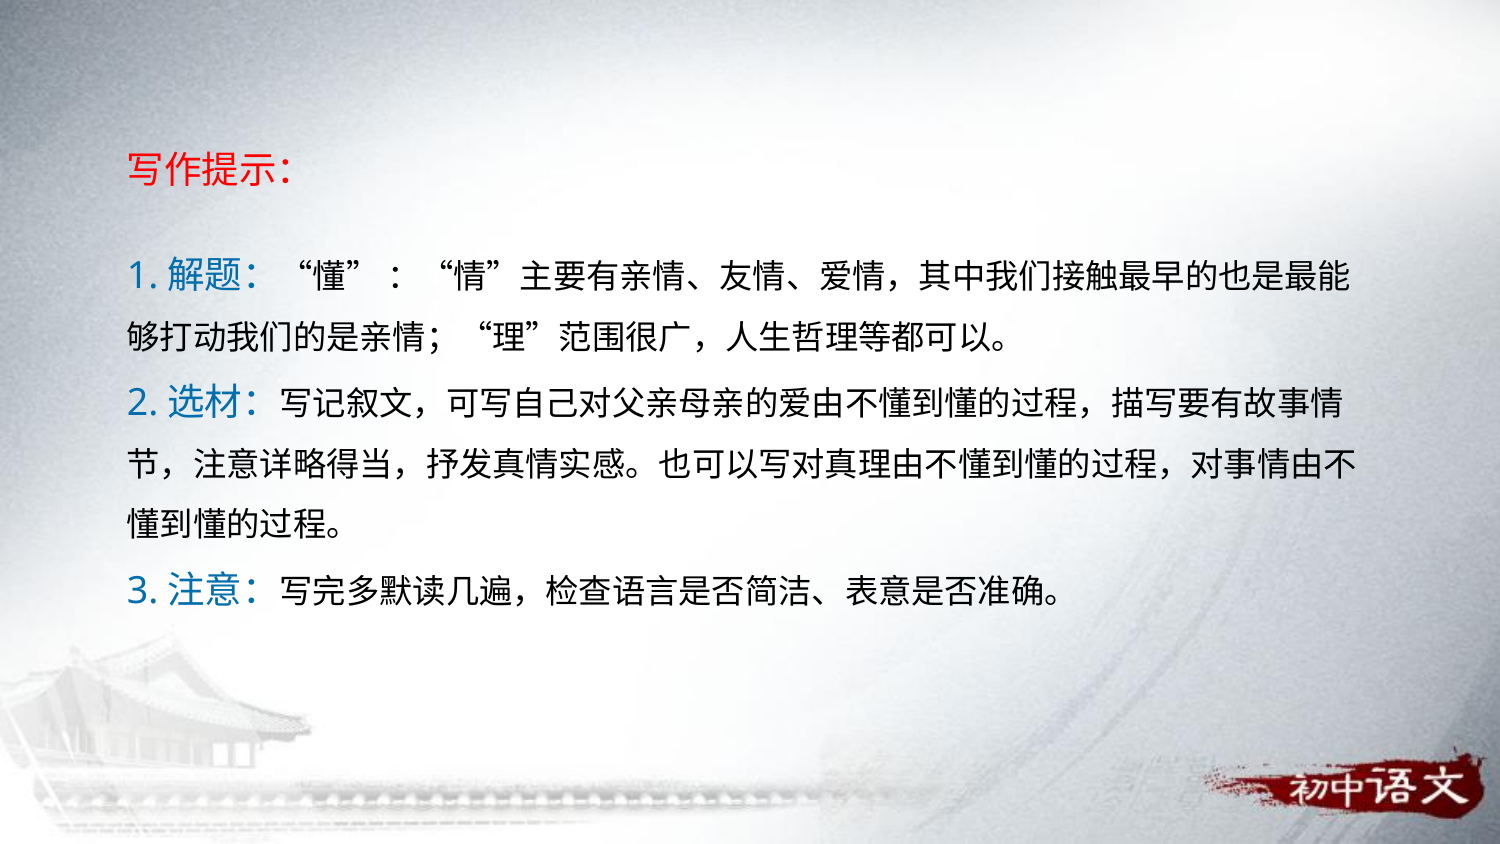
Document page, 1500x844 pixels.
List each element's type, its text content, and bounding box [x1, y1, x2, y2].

text_box 1.解题：“懂” ：“情”主要有亲情、友情、爱情，其中我们接触最早的也是最能够打动我们的是亲情；“理”范围很广，人生哲理等都可以。 2.选材：写记叙文，可写自己对父亲母亲的爱由不懂到懂的过程，描写要有故事情节，注意详略得当，抒发真情实感。也可以写对真理由不懂到懂的过程，对事情由不懂到懂的过程。 3.注意：写完多默读几遍，检查语言是否简洁、表意是否准确。 [112, 221, 1376, 658]
text_box 写作提示： [112, 138, 334, 199]
picture [0, 0, 1500, 844]
